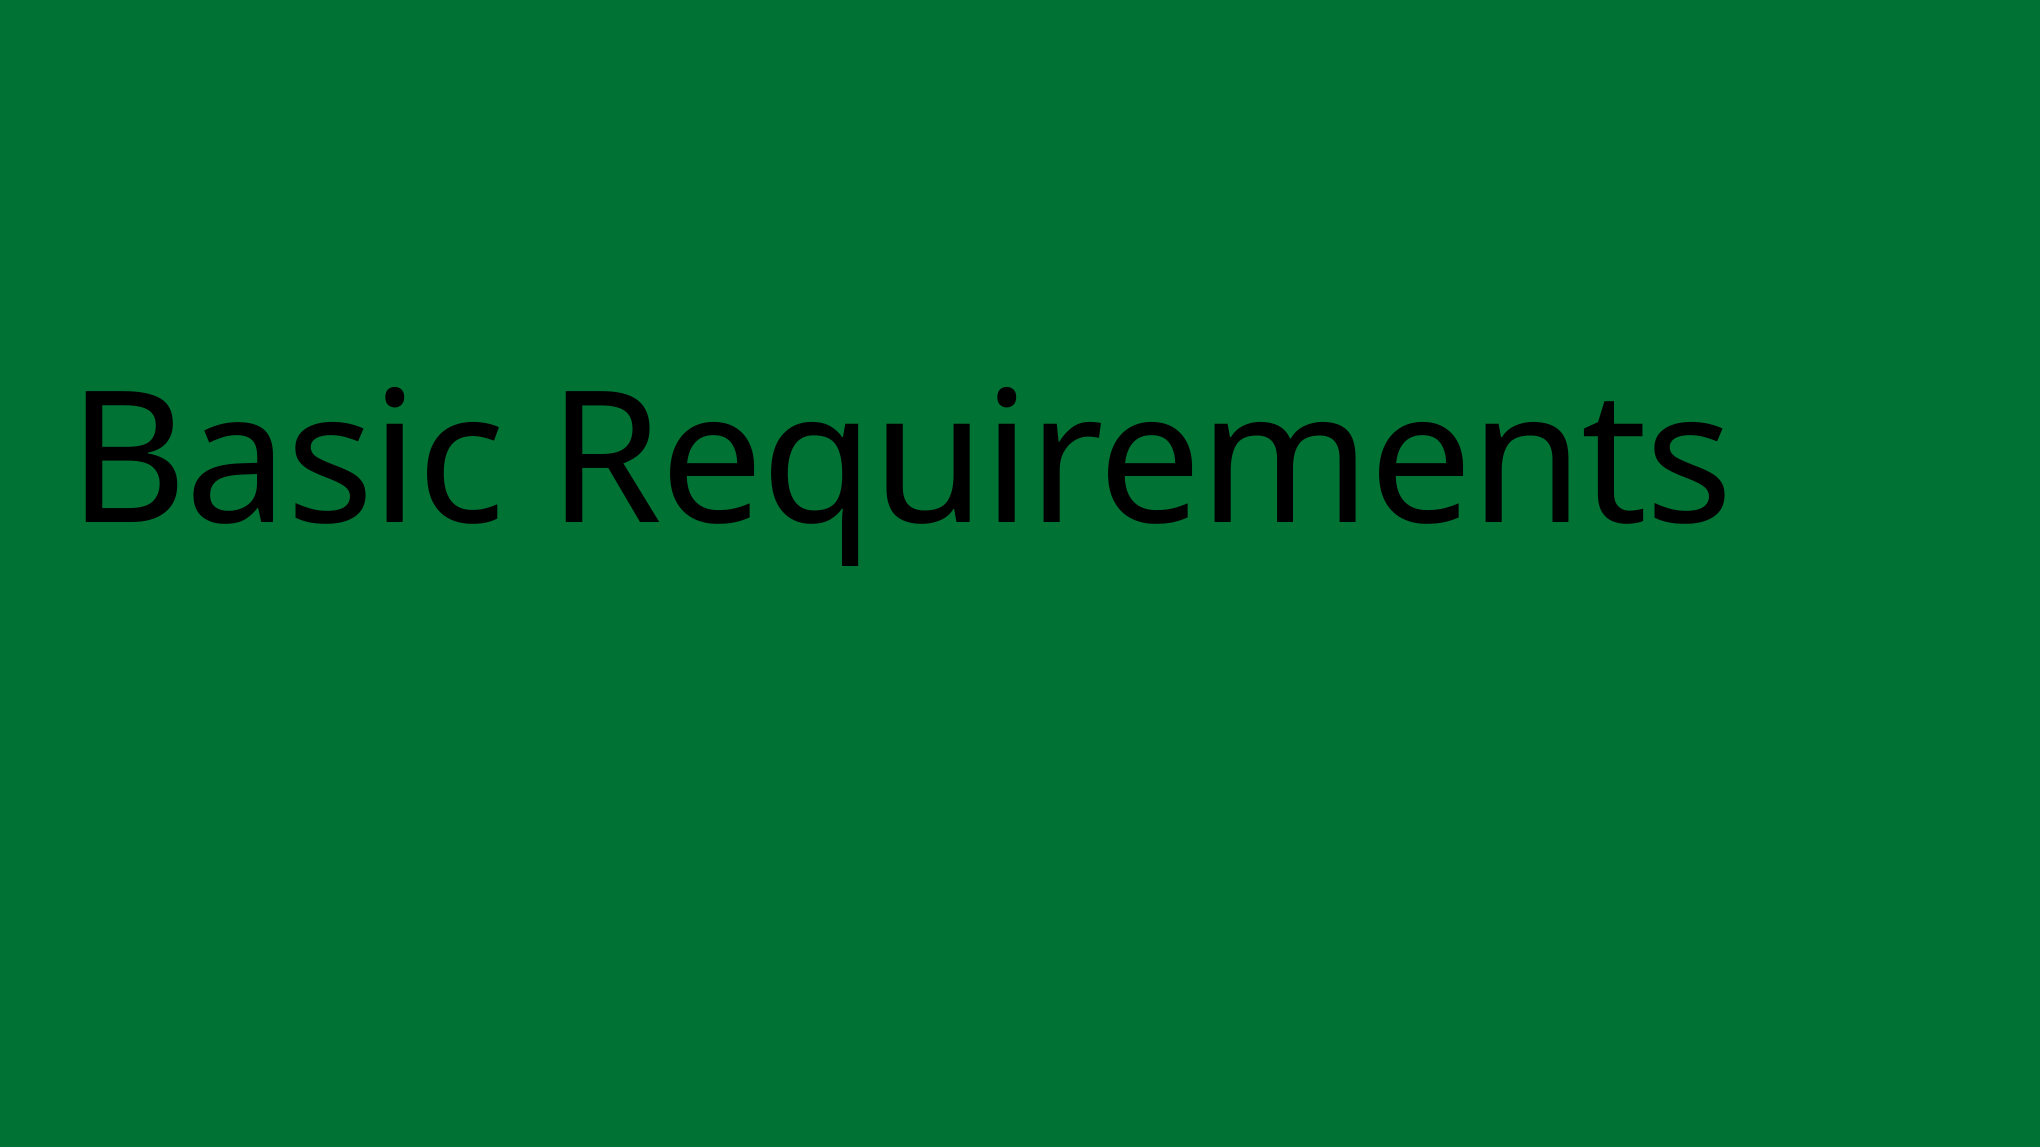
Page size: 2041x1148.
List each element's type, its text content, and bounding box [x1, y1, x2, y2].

title Basic Requirements [45, 348, 1996, 650]
